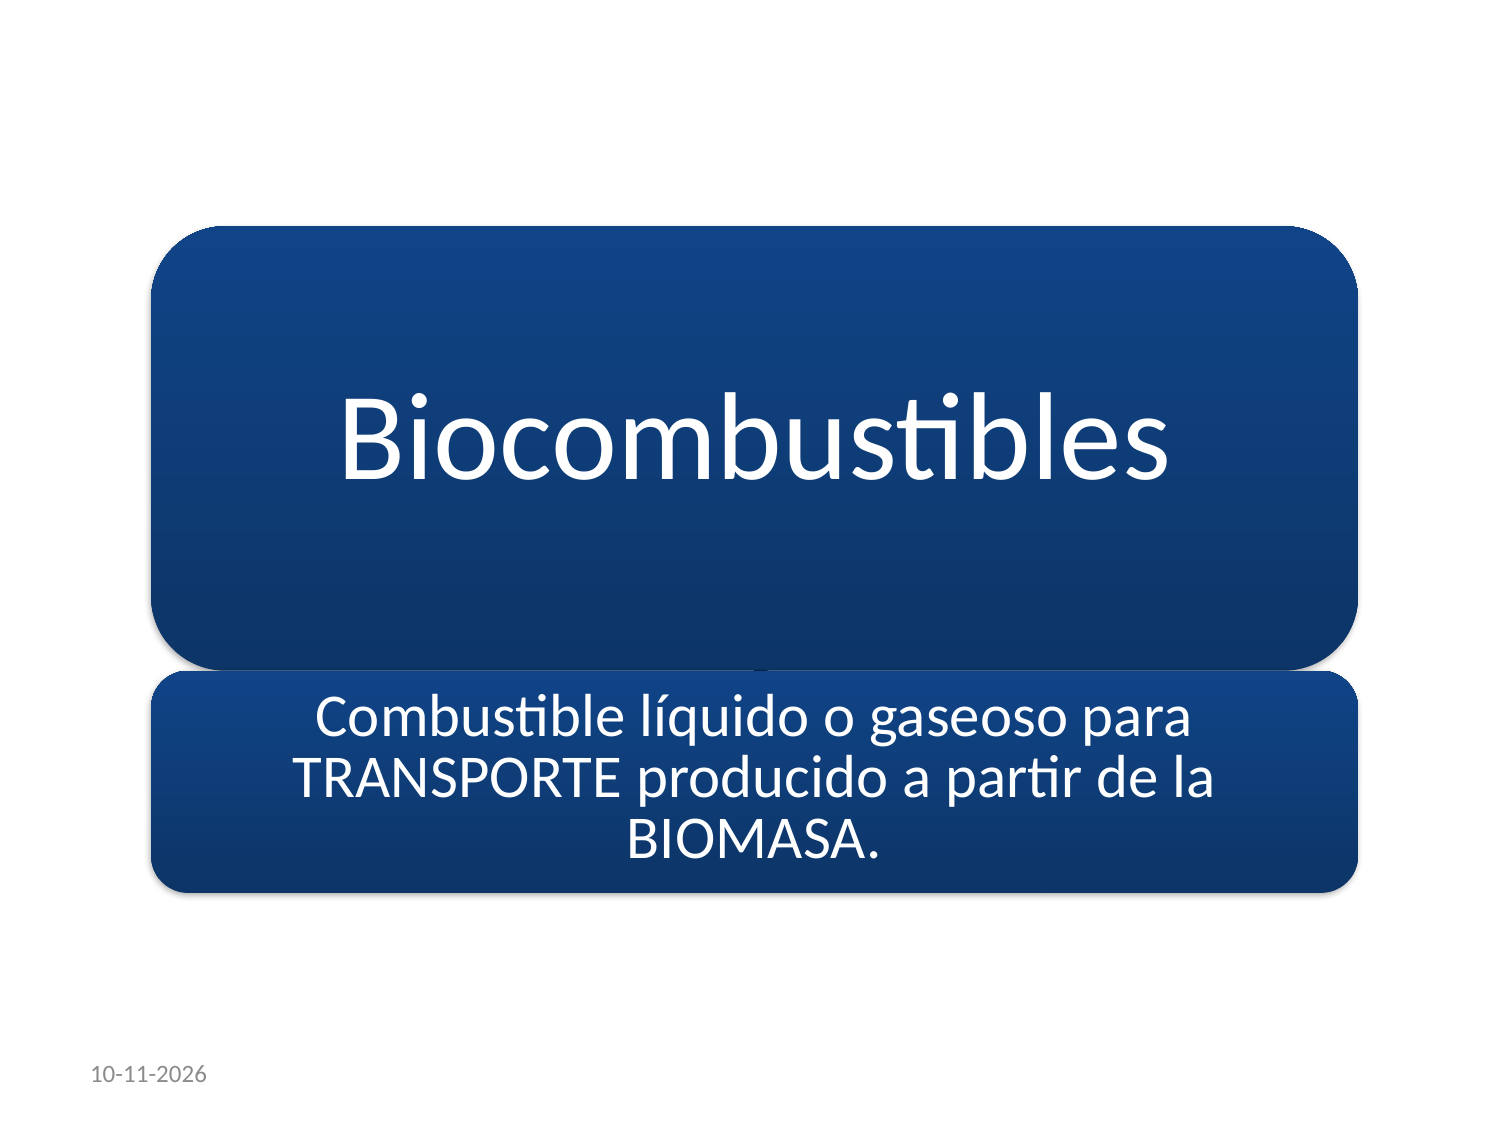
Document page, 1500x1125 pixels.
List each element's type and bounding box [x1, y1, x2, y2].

slide_number [75, 1042, 425, 1103]
text_box [150, 226, 1359, 894]
